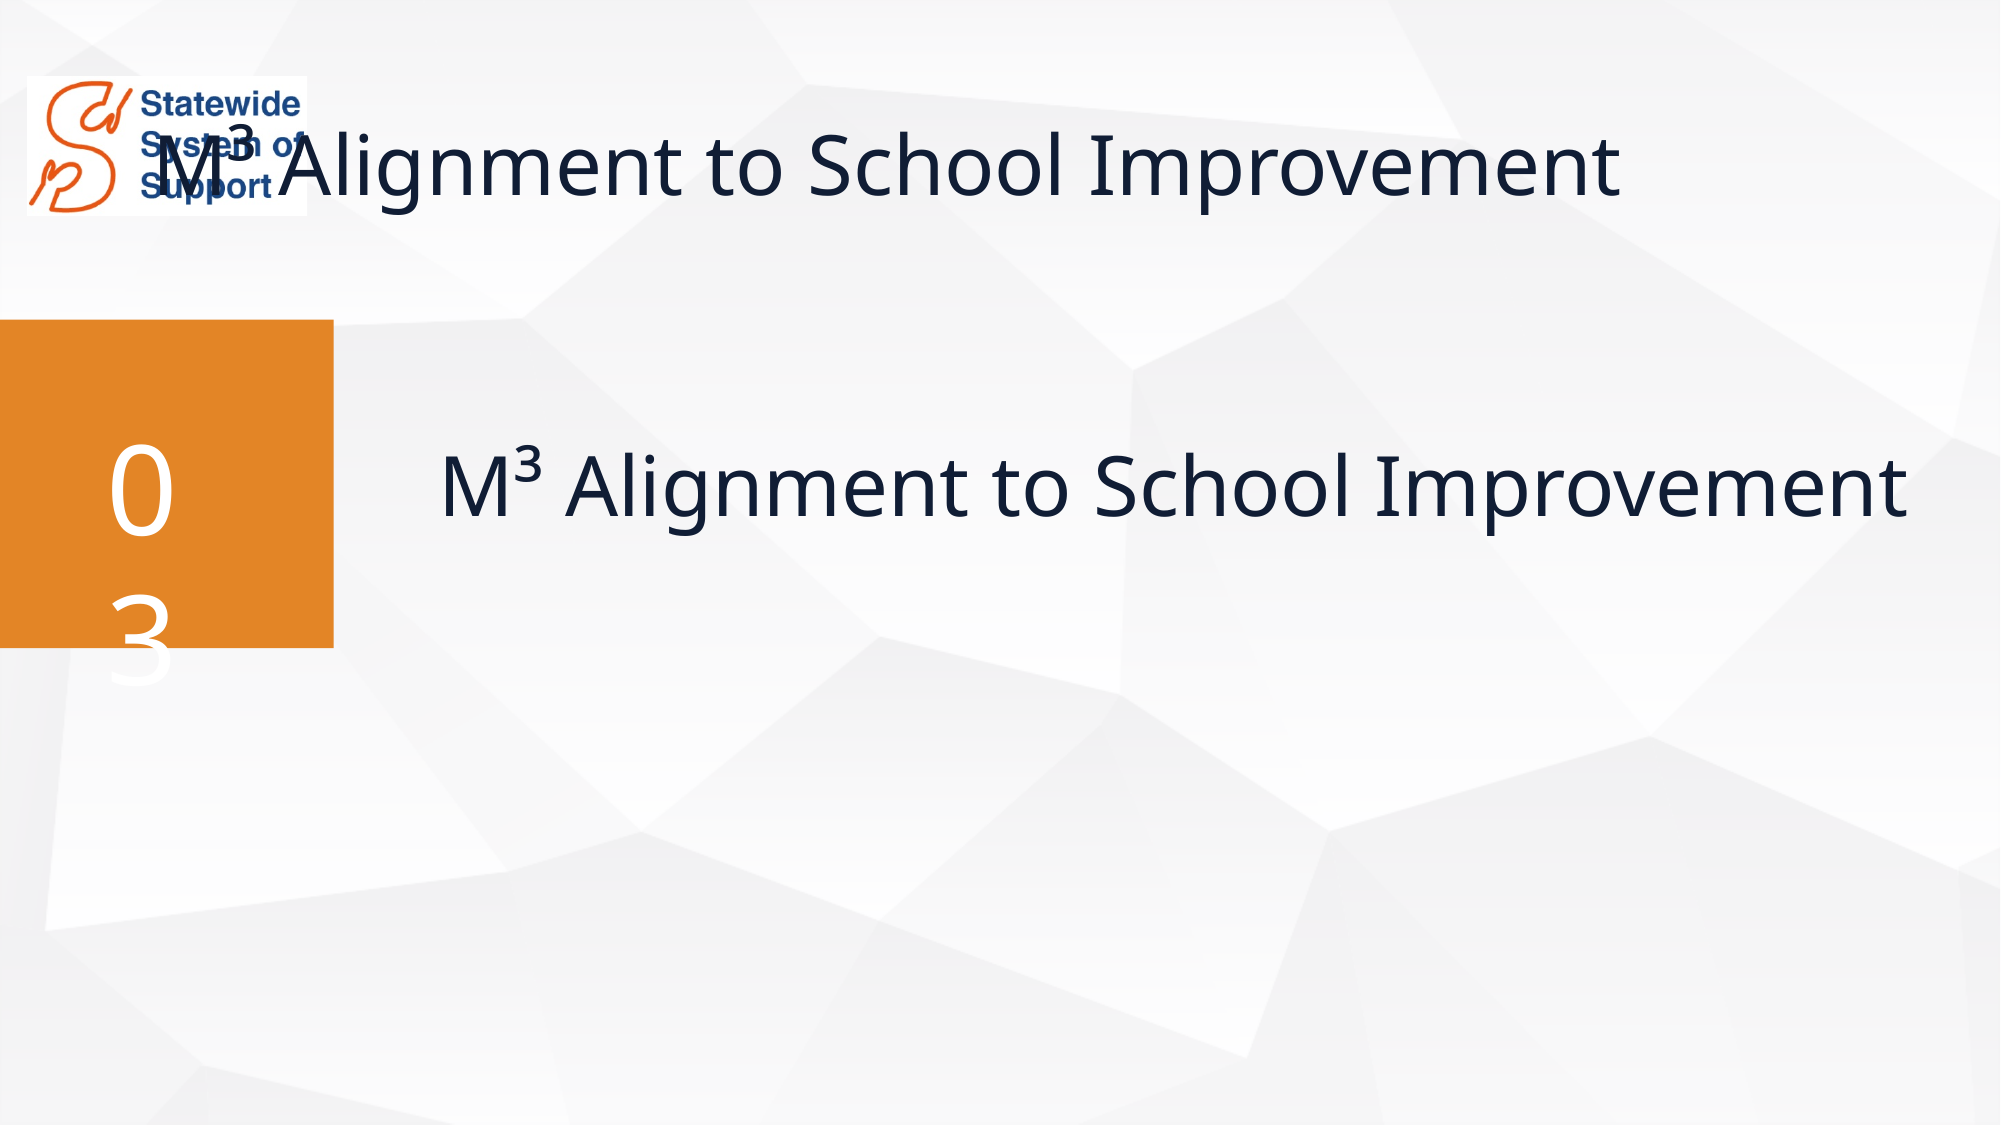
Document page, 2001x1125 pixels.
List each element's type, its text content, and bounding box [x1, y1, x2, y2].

text_box M³ Alignment to School Improvement [370, 318, 1979, 647]
text_box 03 [91, 403, 264, 719]
picture [0, 0, 2001, 1125]
title M³ Alignment to School Improvement [137, 59, 1863, 278]
